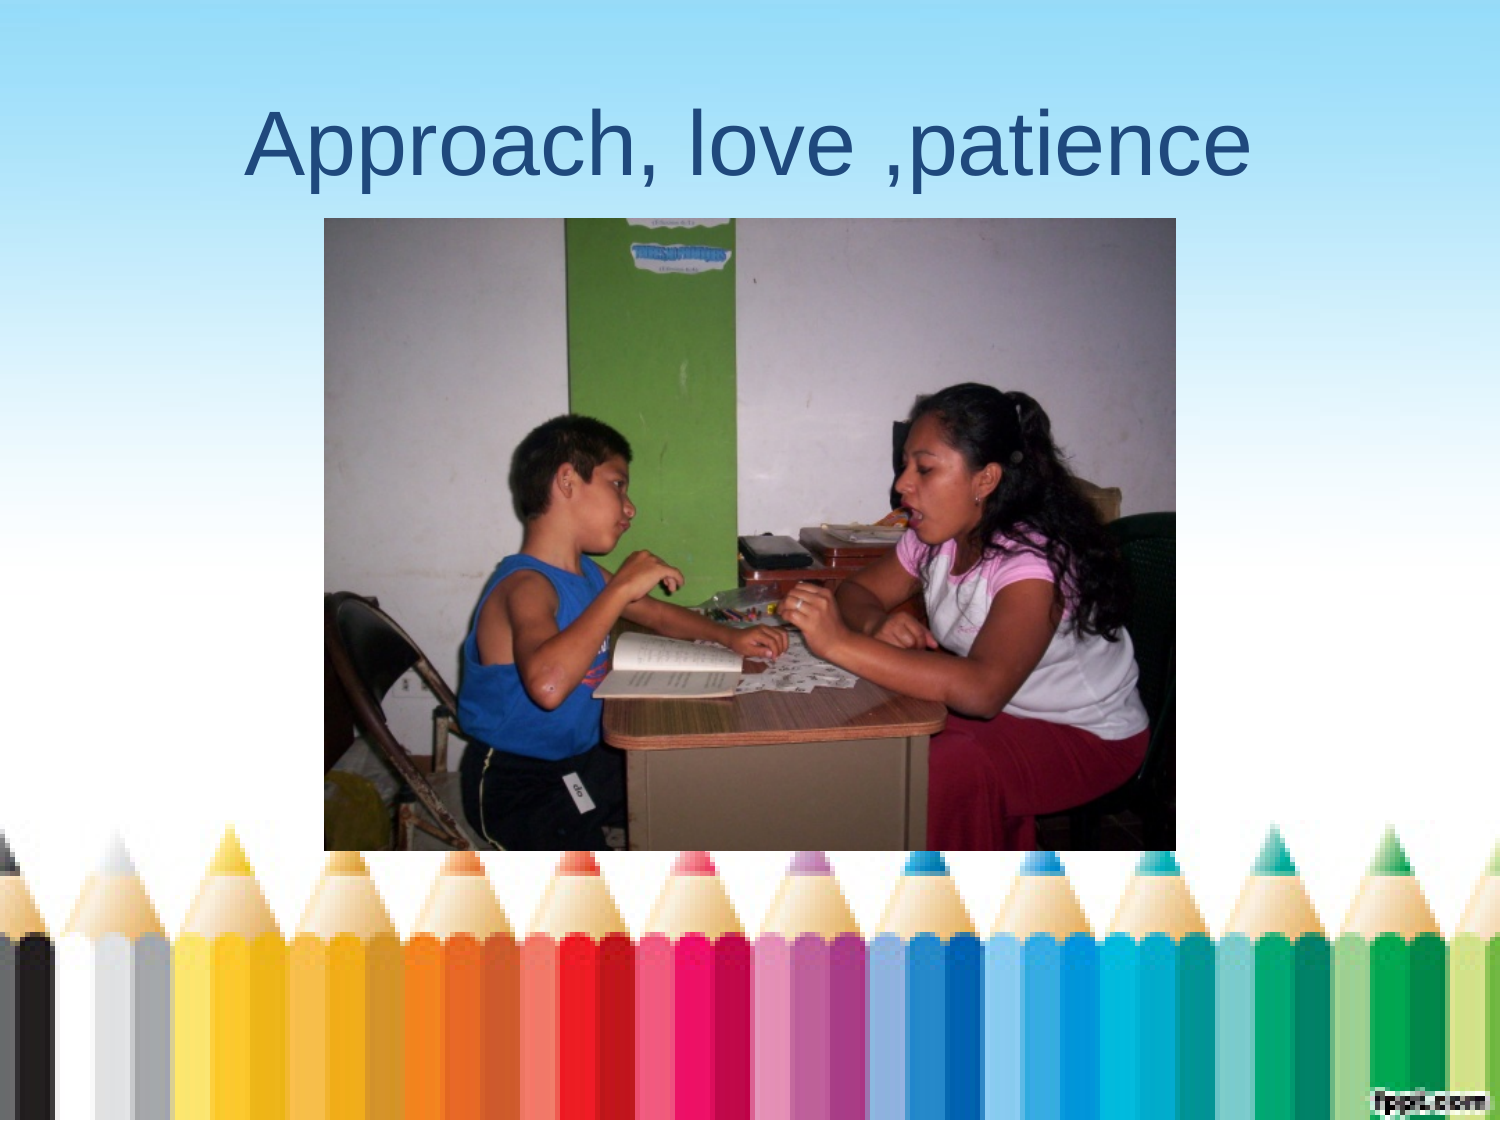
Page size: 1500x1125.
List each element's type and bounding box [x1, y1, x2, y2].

list [324, 218, 1176, 851]
picture [0, 0, 1500, 1121]
